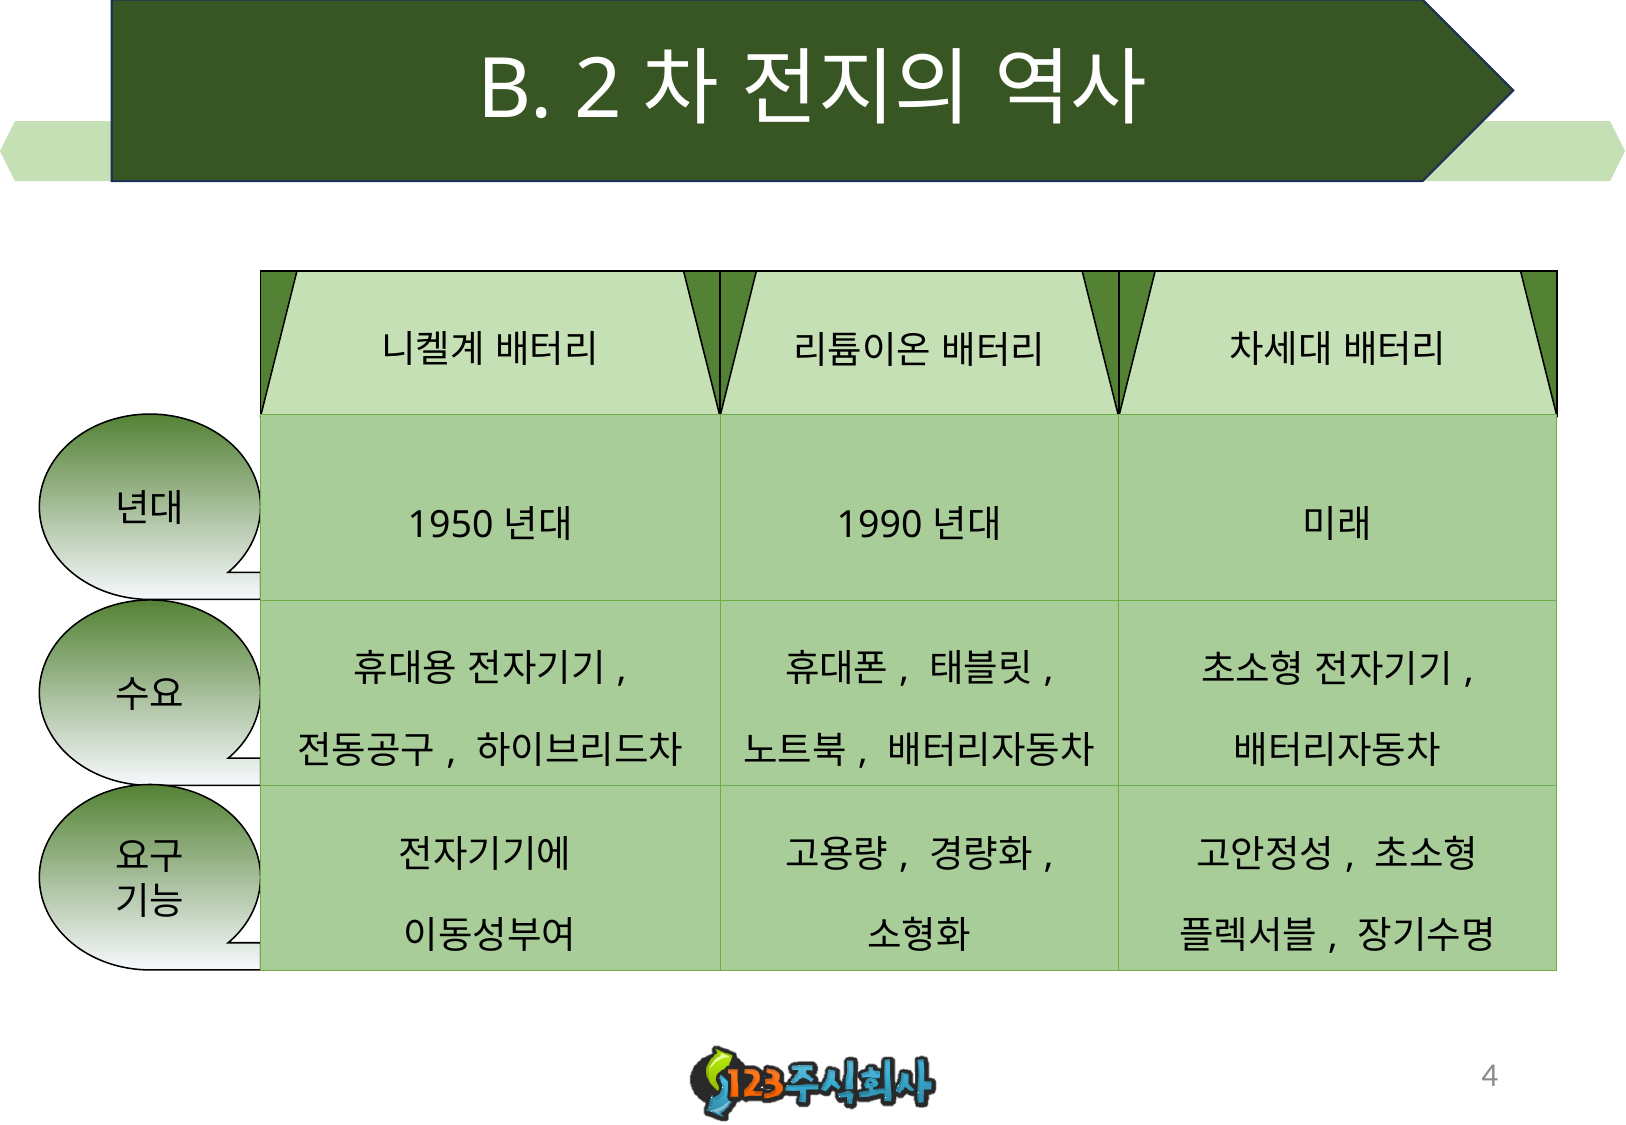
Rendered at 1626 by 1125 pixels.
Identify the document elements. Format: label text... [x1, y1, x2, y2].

title B. 2차 전지의 역사 [0, 0, 1625, 182]
table_cell 고용량, 경량화, 소형화 [721, 786, 1118, 970]
table_cell 휴대폰, 태블릿, 노트북, 배터리자동차 [721, 601, 1118, 785]
table_header 1950년대 [261, 415, 720, 600]
text_box [685, 270, 719, 404]
picture [678, 1032, 947, 1125]
text_box [719, 270, 755, 412]
text_box 니켈계 배터리 [259, 270, 719, 418]
table_header 1990년대 [721, 415, 1118, 600]
text_box 빵ㄹ [1522, 270, 1558, 412]
text_box 차세대 배터리 [1118, 270, 1559, 418]
text_box 년대 [38, 413, 260, 601]
table_cell 초소형 전자기기, 배터리자동차 [1119, 601, 1556, 785]
table_cell 휴대용 전자기기, 전동공구, 하이브리드차 [261, 601, 720, 785]
text_box 빵ㄹ [1118, 270, 1154, 409]
text_box [260, 270, 295, 410]
table_header 미래 [1119, 415, 1556, 600]
text_box 수요 [38, 598, 260, 787]
text_box 요구 기능 [38, 783, 260, 971]
slide_number 4 [1147, 1042, 1514, 1103]
text_box 리튬이온 배터리 [719, 270, 1119, 414]
table_cell 전자기기에 이동성부여 [261, 786, 720, 970]
text_box [1084, 270, 1118, 405]
table_cell 고안정성, 초소형 플렉서블, 장기수명 [1119, 786, 1556, 970]
